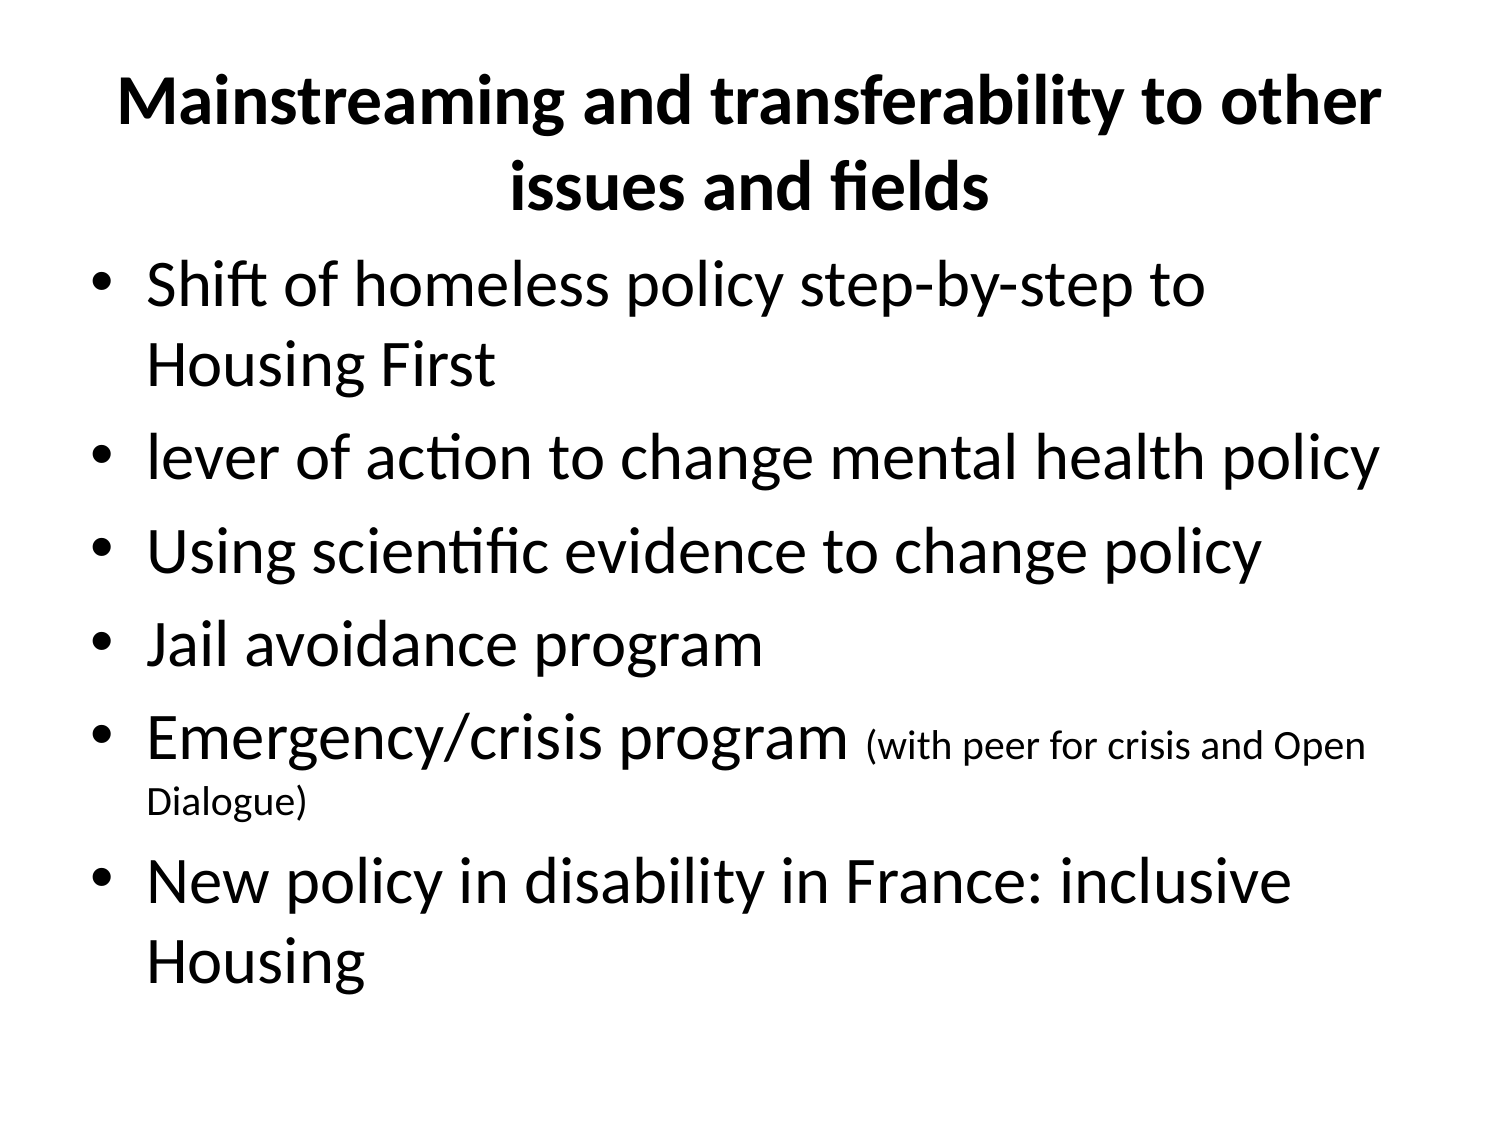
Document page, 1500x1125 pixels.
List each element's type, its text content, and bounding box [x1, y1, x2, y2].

title Mainstreaming and transferability to other issues and fields [74, 44, 1426, 232]
list Shift of homeless policy step-by-step to Housing First lever of action to change mental health policy Using scientific evidence to change policy Jail avoidance program Emergency/crisis program (with peer for crisis and Open Dialogue) New policy in disability in France: inclusive Housing [74, 232, 1426, 1006]
